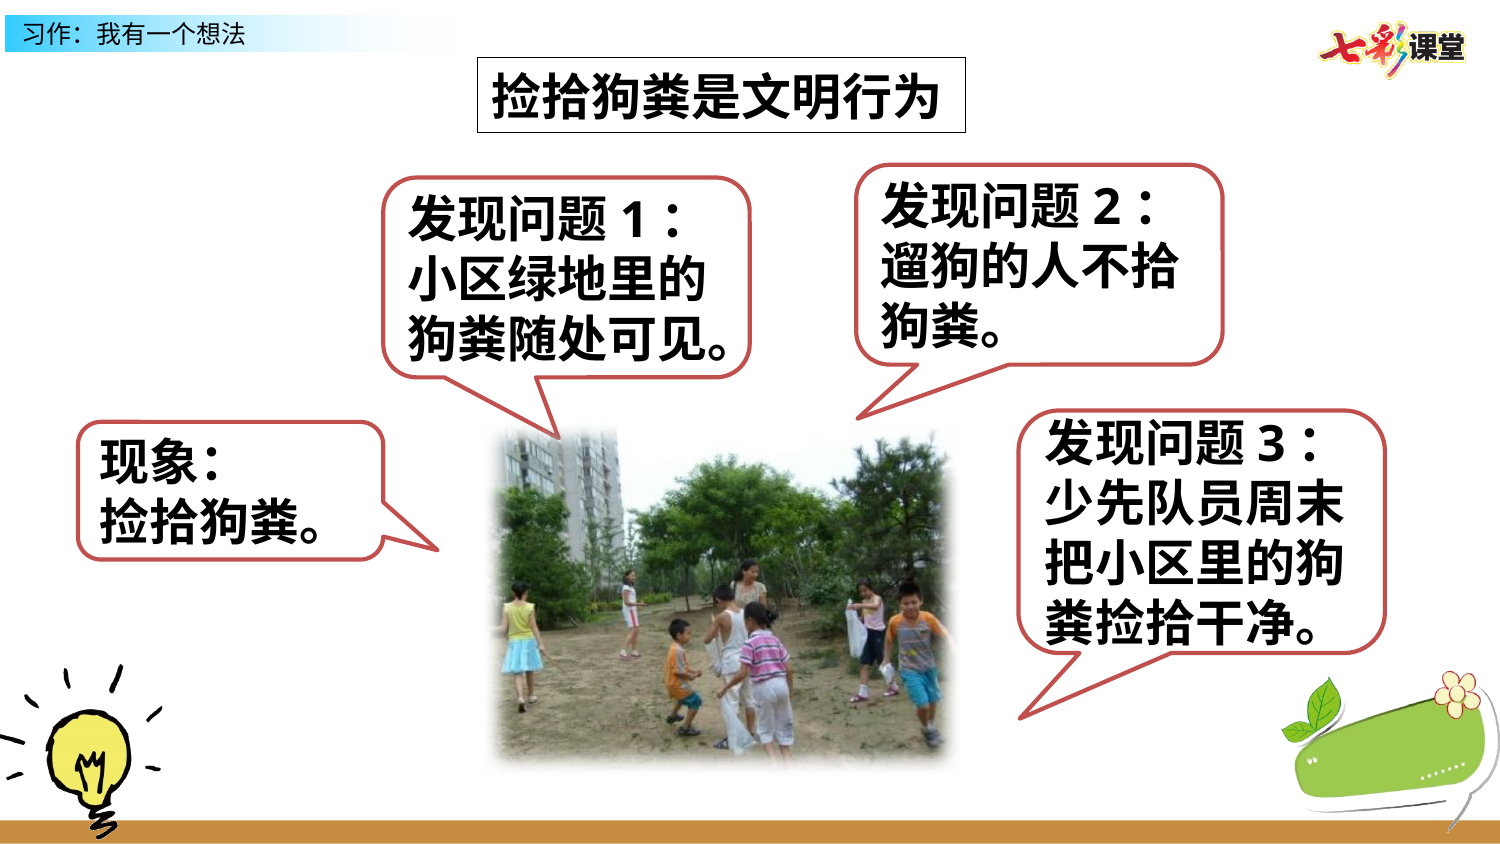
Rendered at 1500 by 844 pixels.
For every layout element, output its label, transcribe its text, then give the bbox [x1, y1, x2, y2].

text_box 现象： 捡拾狗粪。 [75, 419, 440, 562]
text_box 捡拾狗粪是文明行为 [477, 57, 966, 133]
picture [1277, 671, 1500, 833]
text_box 发现问题2： 遛狗的人不拾狗粪。 [854, 162, 1225, 420]
text_box 发现问题1： 小区绿地里的狗粪随处可见。 [381, 175, 752, 420]
picture [482, 421, 961, 775]
picture [0, 653, 178, 844]
picture [1316, 20, 1468, 80]
text_box 发现问题3： 少先队员周末把小区里的狗粪捡拾干净。 [1016, 408, 1387, 721]
